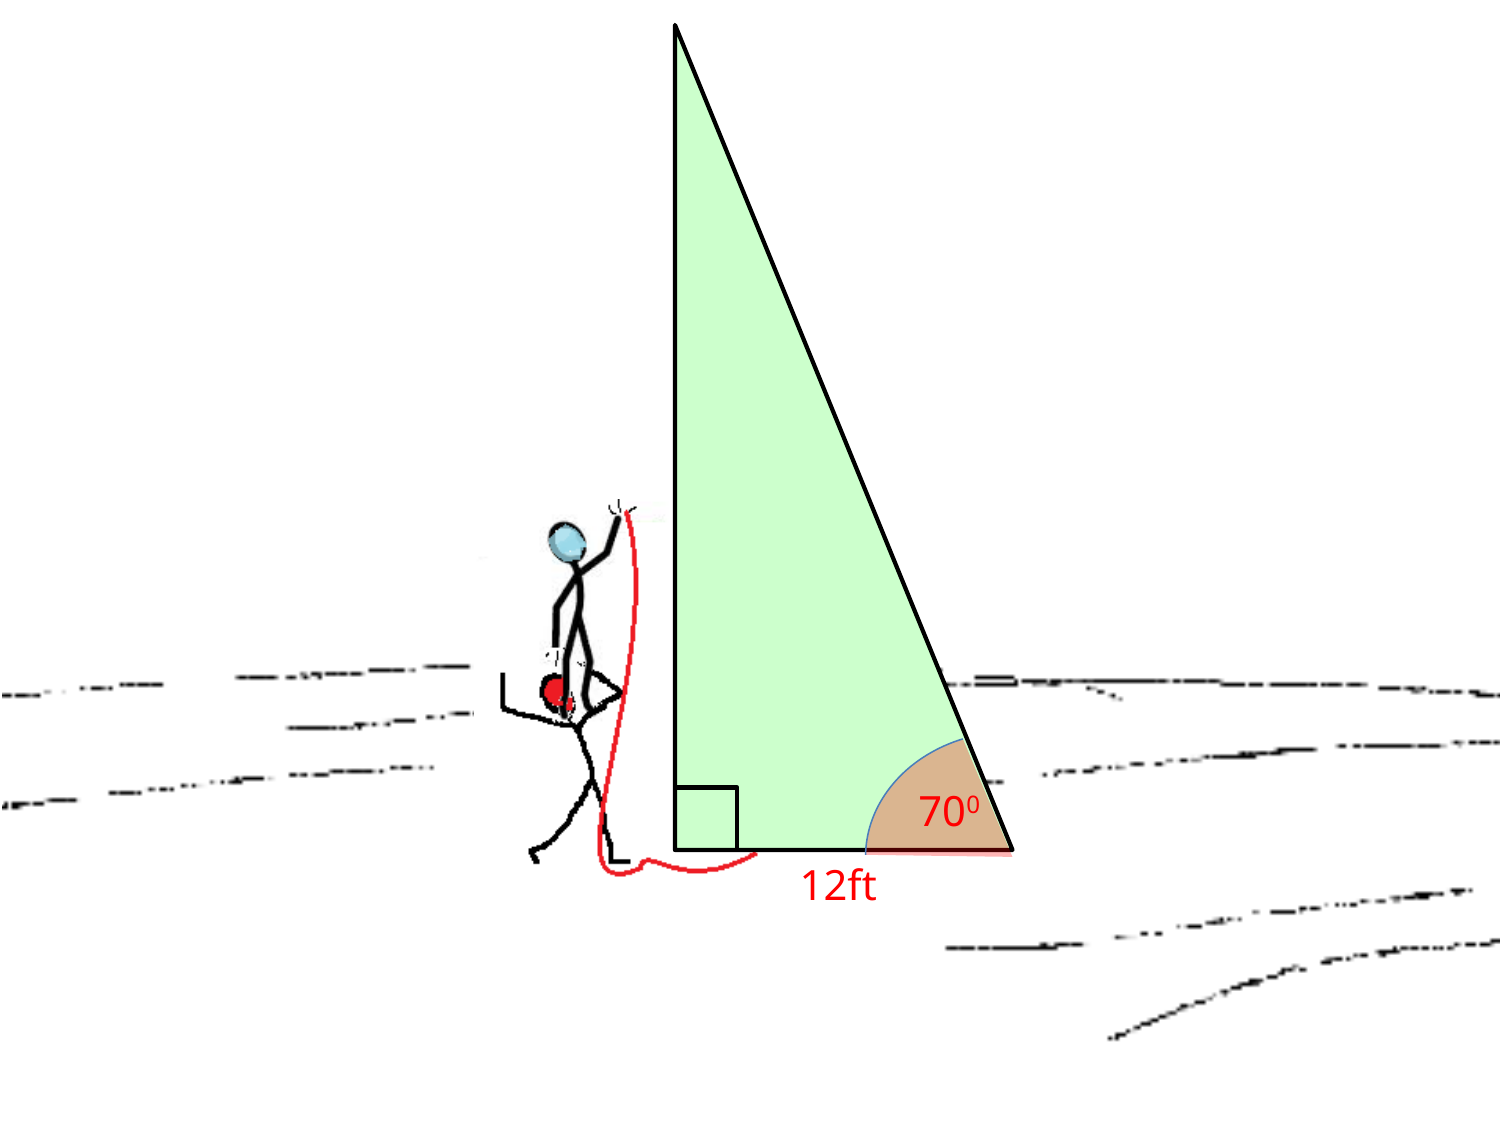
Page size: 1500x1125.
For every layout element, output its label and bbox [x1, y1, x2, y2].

picture [1, 499, 1500, 1125]
text_box [674, 24, 1013, 851]
